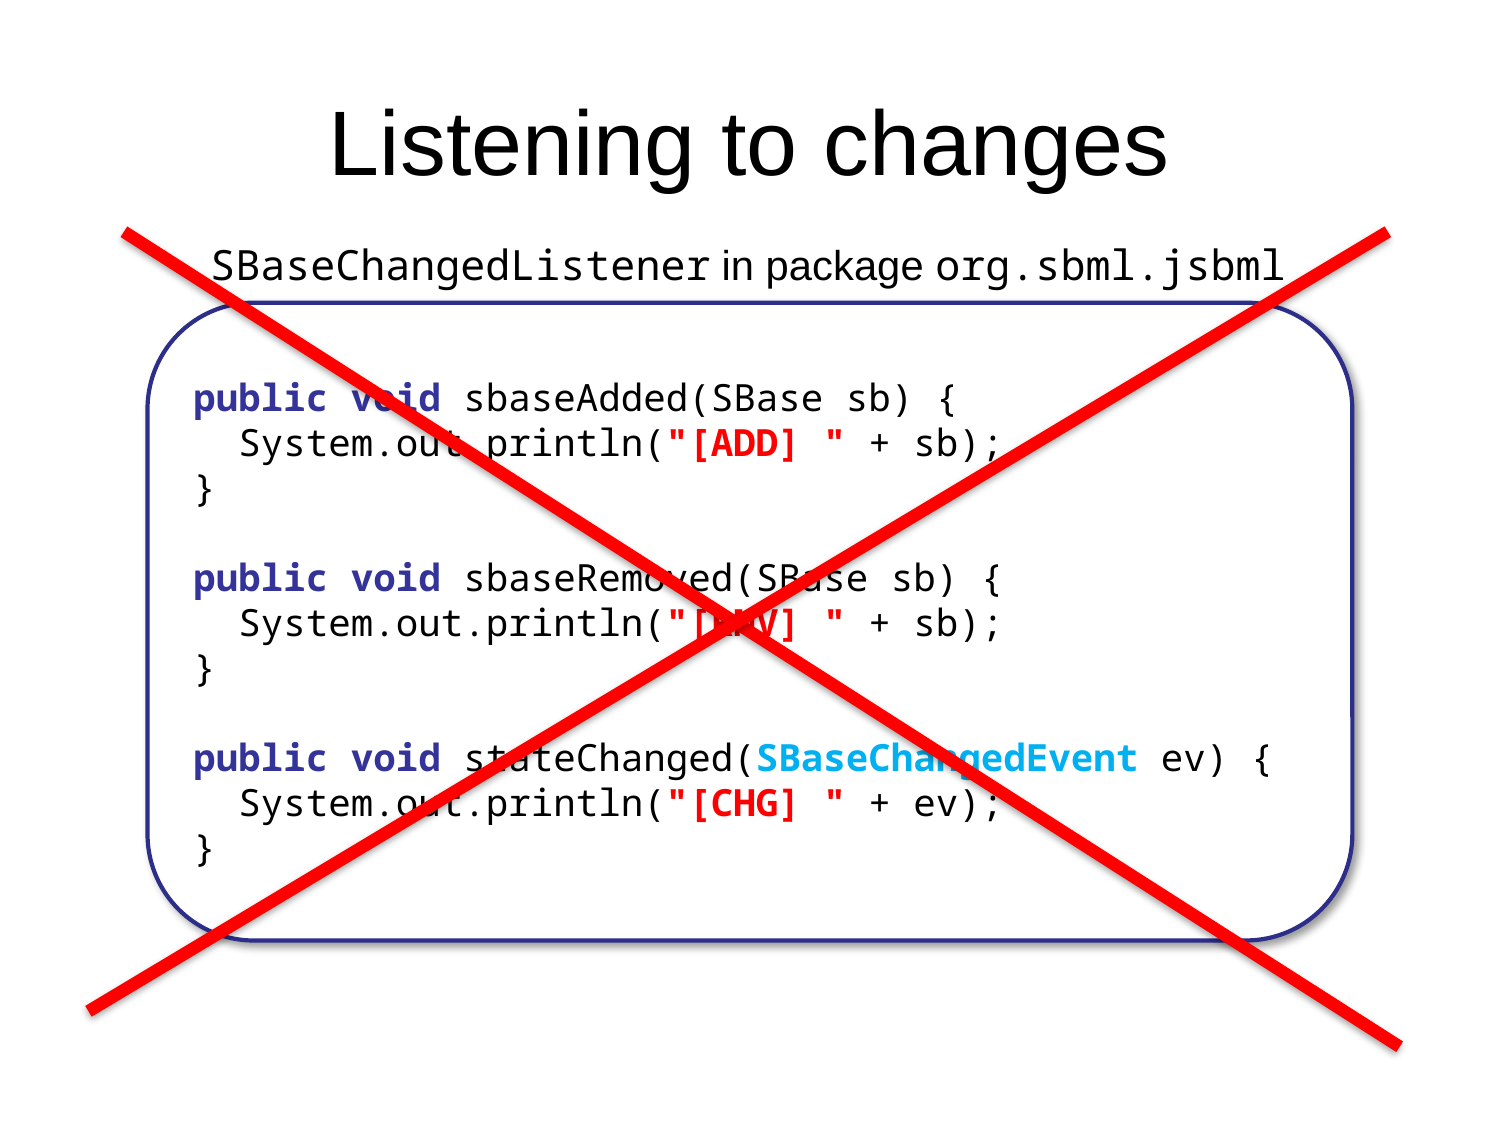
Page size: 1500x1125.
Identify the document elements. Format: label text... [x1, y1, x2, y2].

title Listening to changes [74, 44, 1426, 233]
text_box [88, 231, 1389, 1012]
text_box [123, 231, 1400, 1047]
